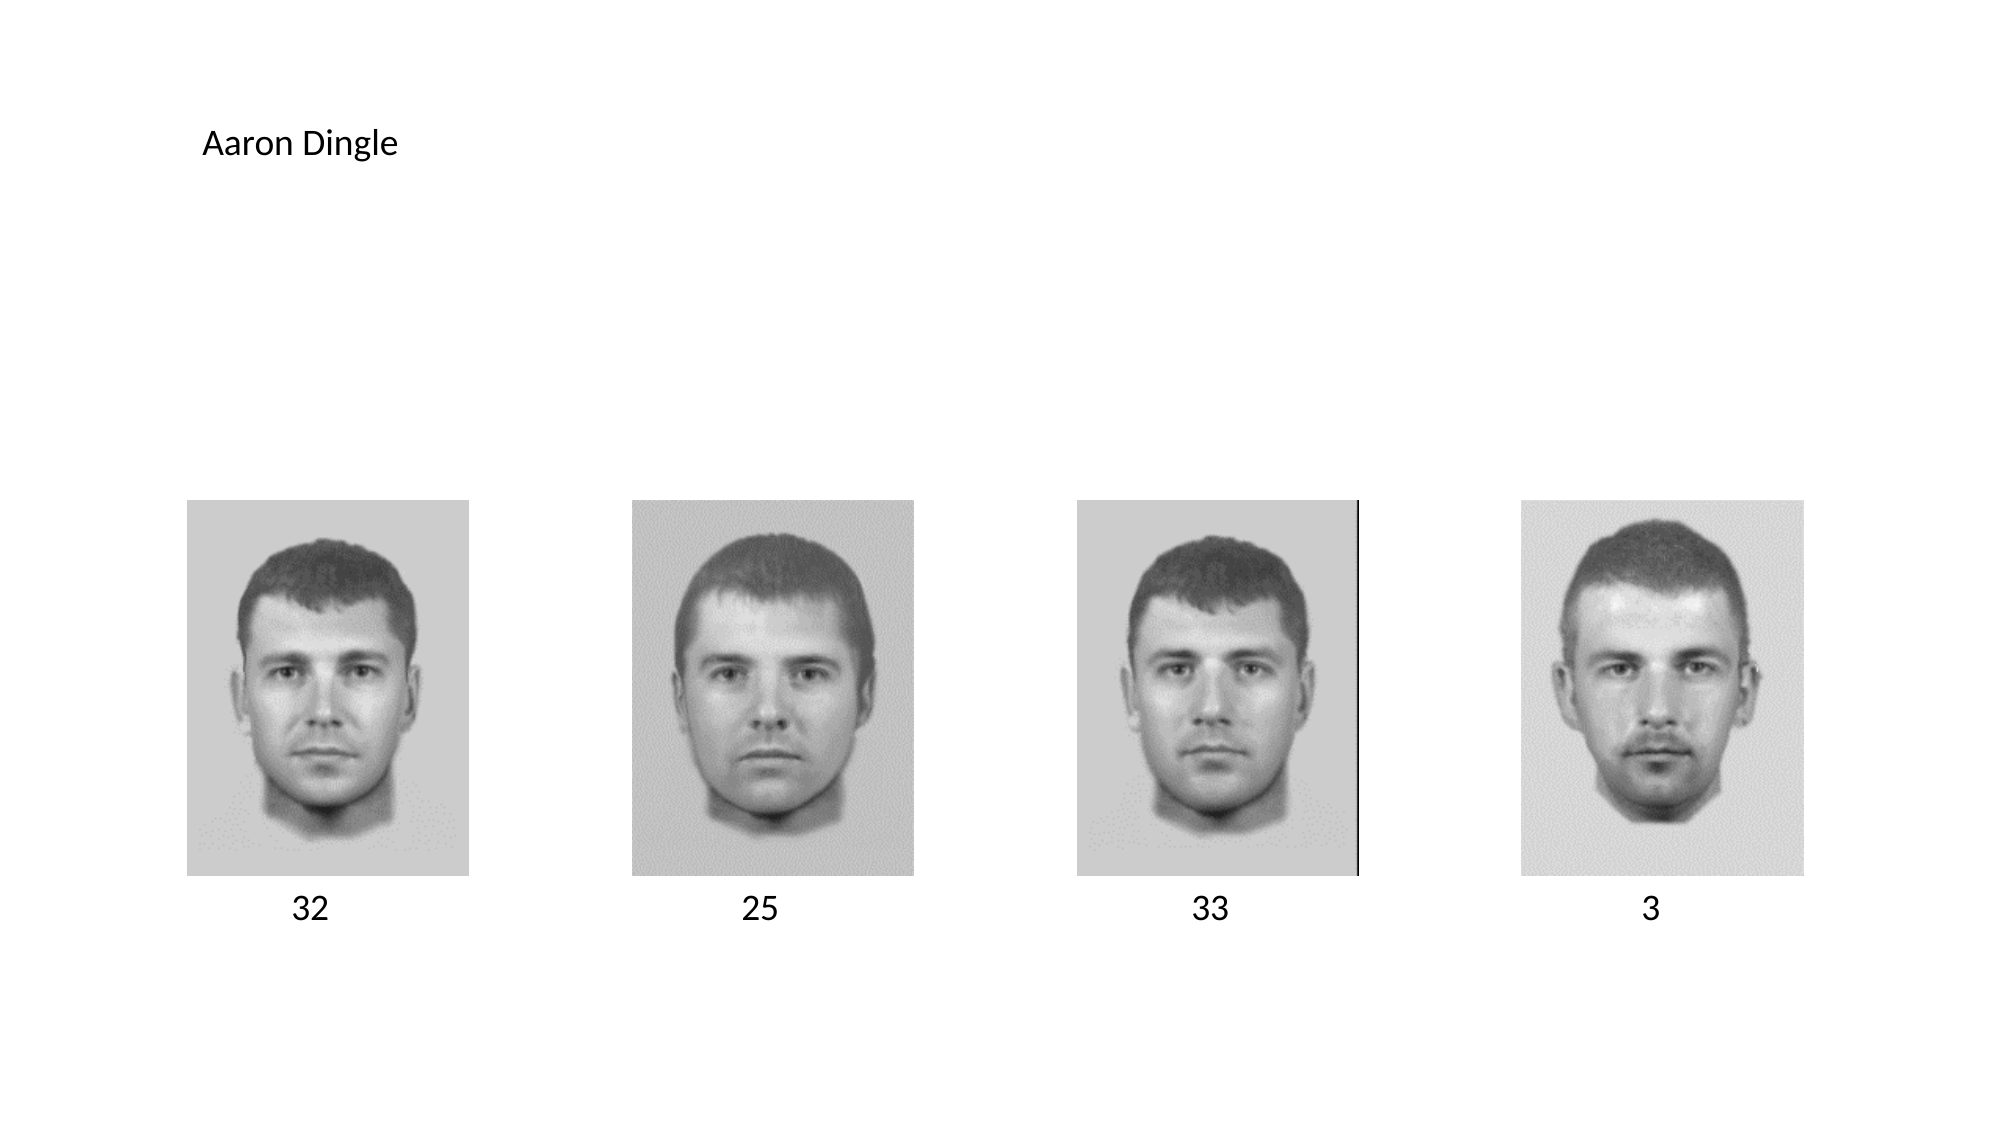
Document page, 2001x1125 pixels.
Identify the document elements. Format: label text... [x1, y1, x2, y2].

picture [1521, 500, 1804, 876]
text_box Aaron Dingle [187, 110, 1188, 170]
picture [1077, 500, 1359, 876]
picture [187, 500, 469, 876]
text_box 32 25 33 3 [276, 875, 1686, 935]
picture [632, 500, 914, 876]
